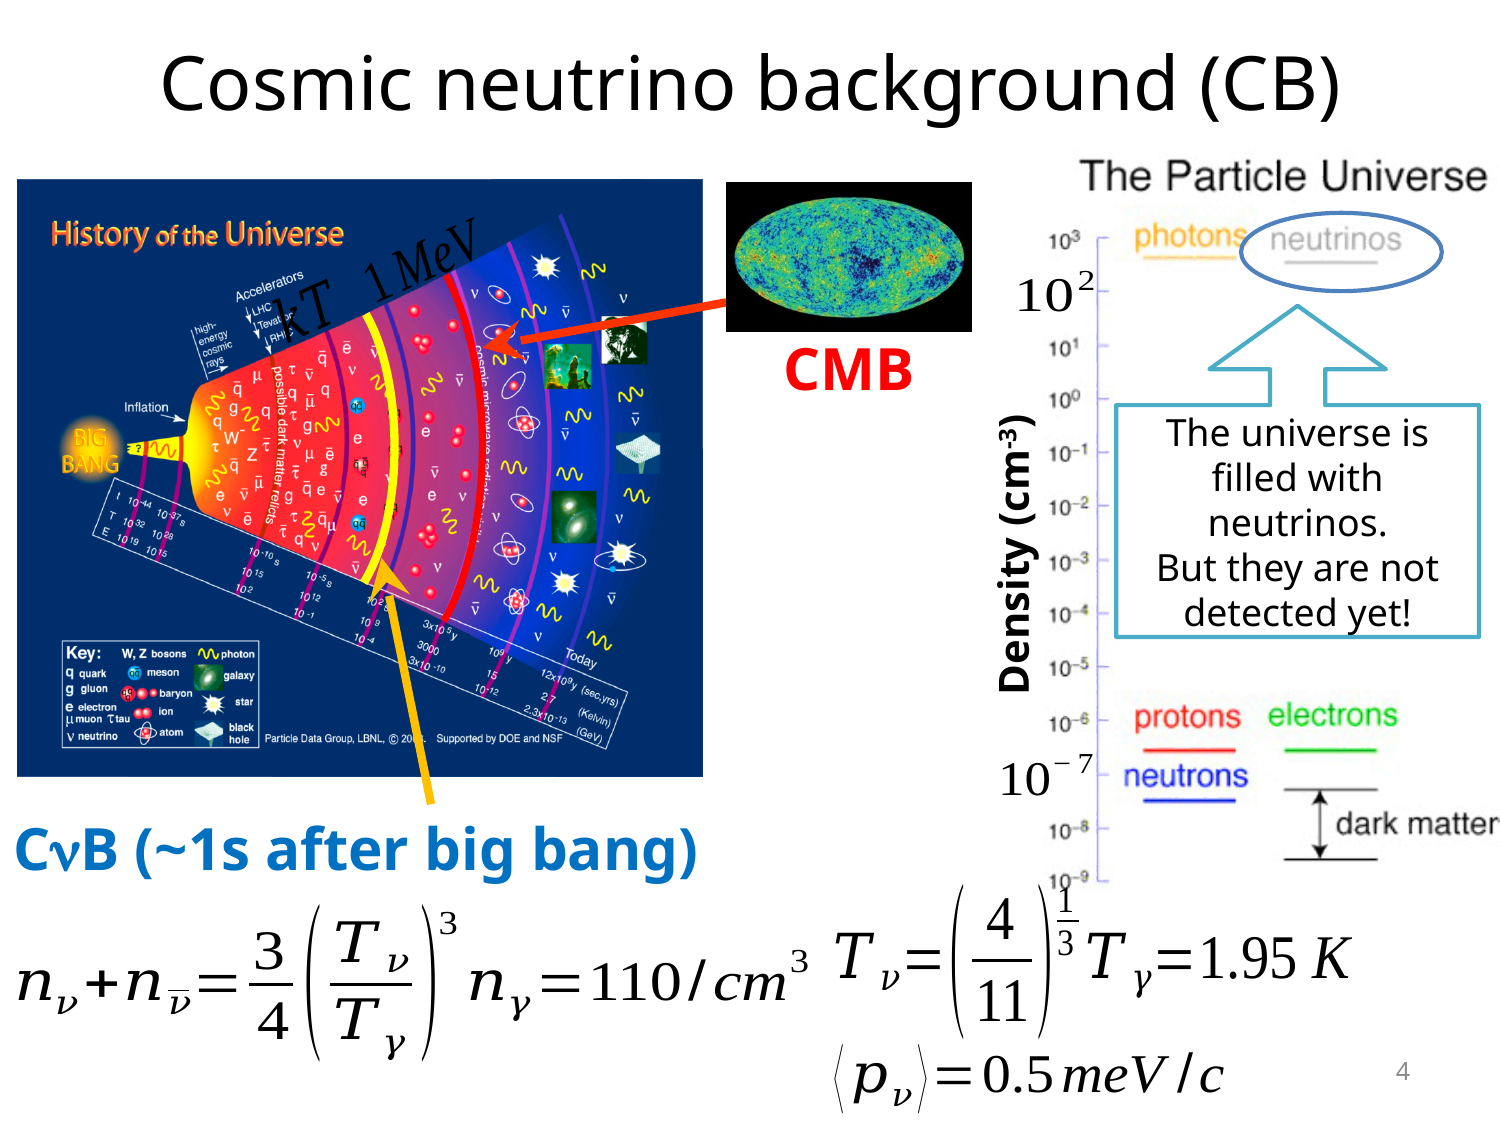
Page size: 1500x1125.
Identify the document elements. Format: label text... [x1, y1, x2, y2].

slide_number 4 [1074, 1042, 1425, 1103]
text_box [17, 179, 966, 805]
picture [971, 148, 1500, 901]
text_box CB (~1s after big bang) [0, 804, 713, 889]
